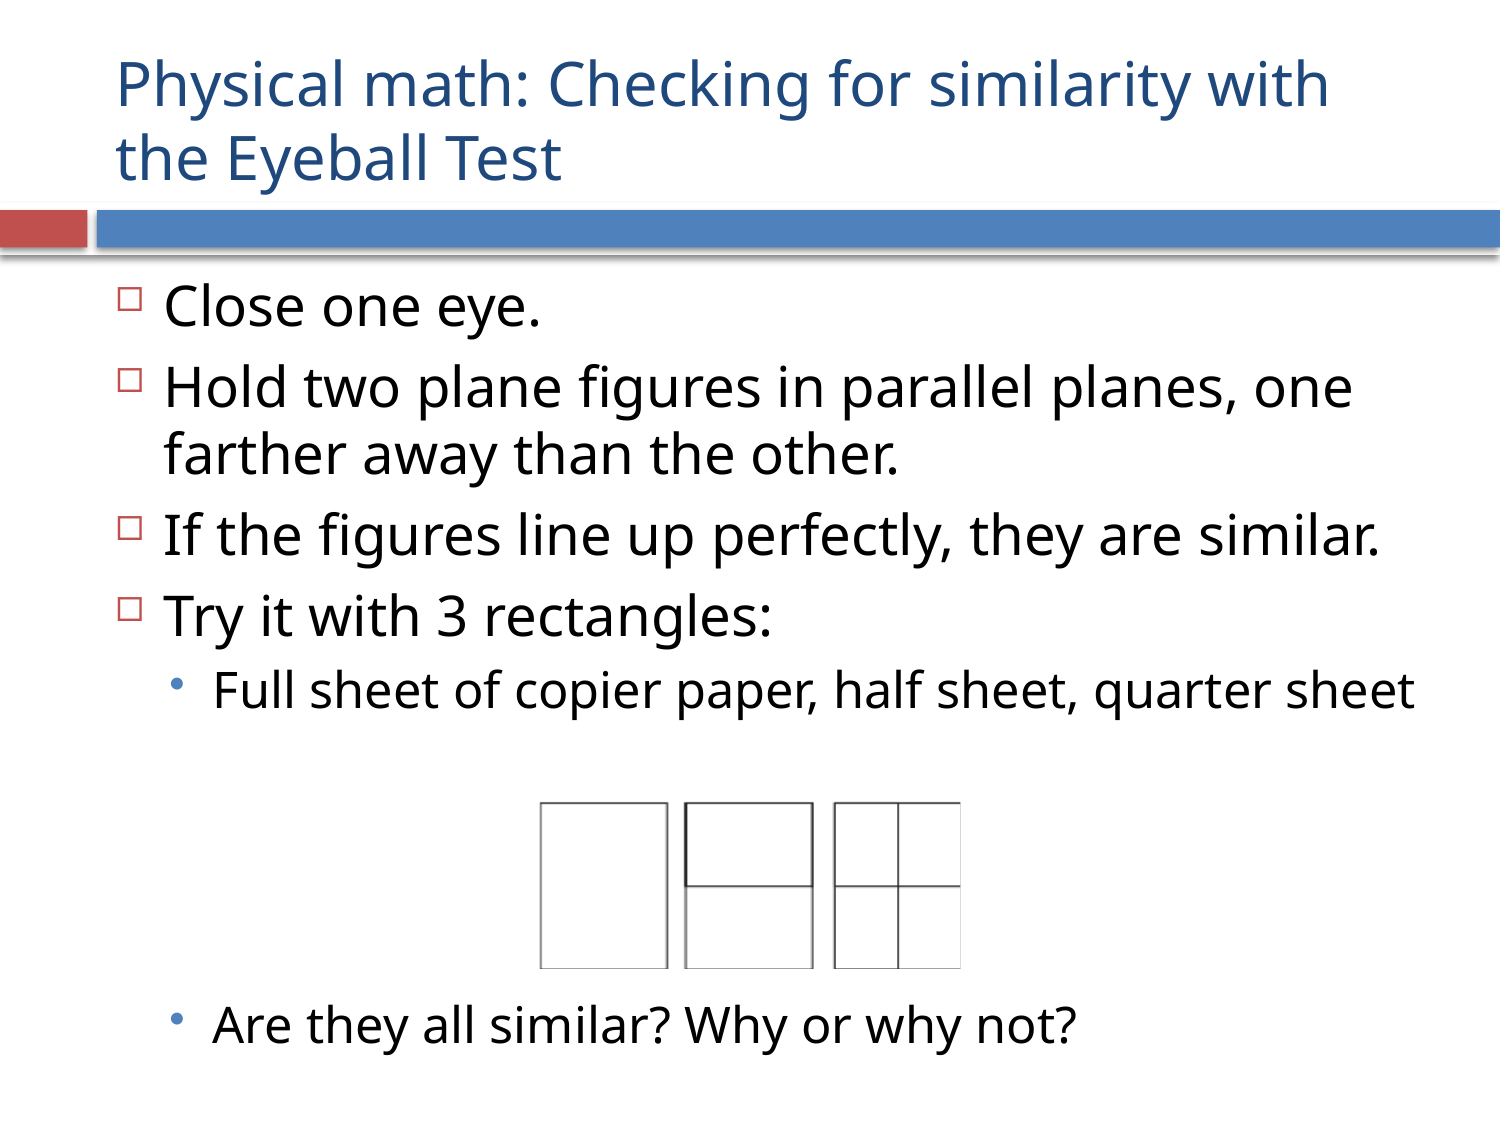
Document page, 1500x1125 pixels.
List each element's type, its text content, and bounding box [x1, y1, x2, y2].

title Physical math: Checking for similarity with the Eyeball Test [100, 37, 1438, 200]
picture [539, 801, 961, 969]
list Close one eye. Hold two plane figures in parallel planes, one farther away than the other. If the figures line up perfectly, they are similar. Try it with 3 rectangles: Full sheet of copier paper, half sheet, quarter sheet Are they all similar? Why or why not? [100, 262, 1438, 1073]
